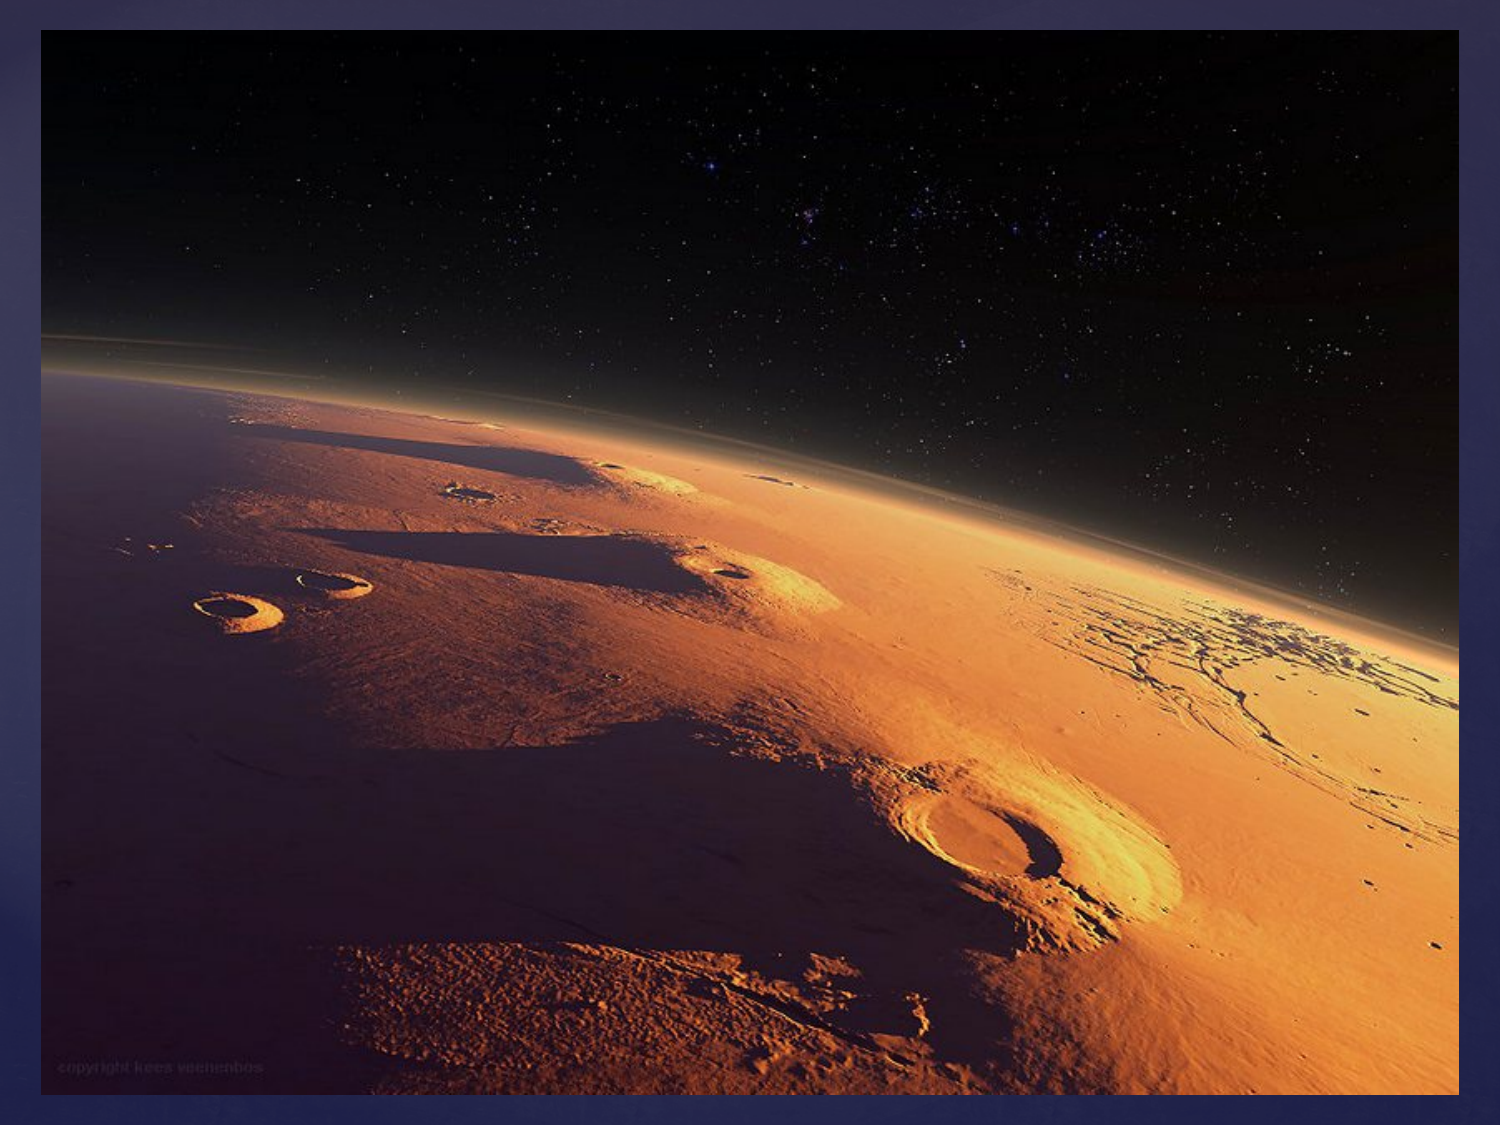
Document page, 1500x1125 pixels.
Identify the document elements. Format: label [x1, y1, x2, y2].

picture [40, 30, 1460, 1095]
